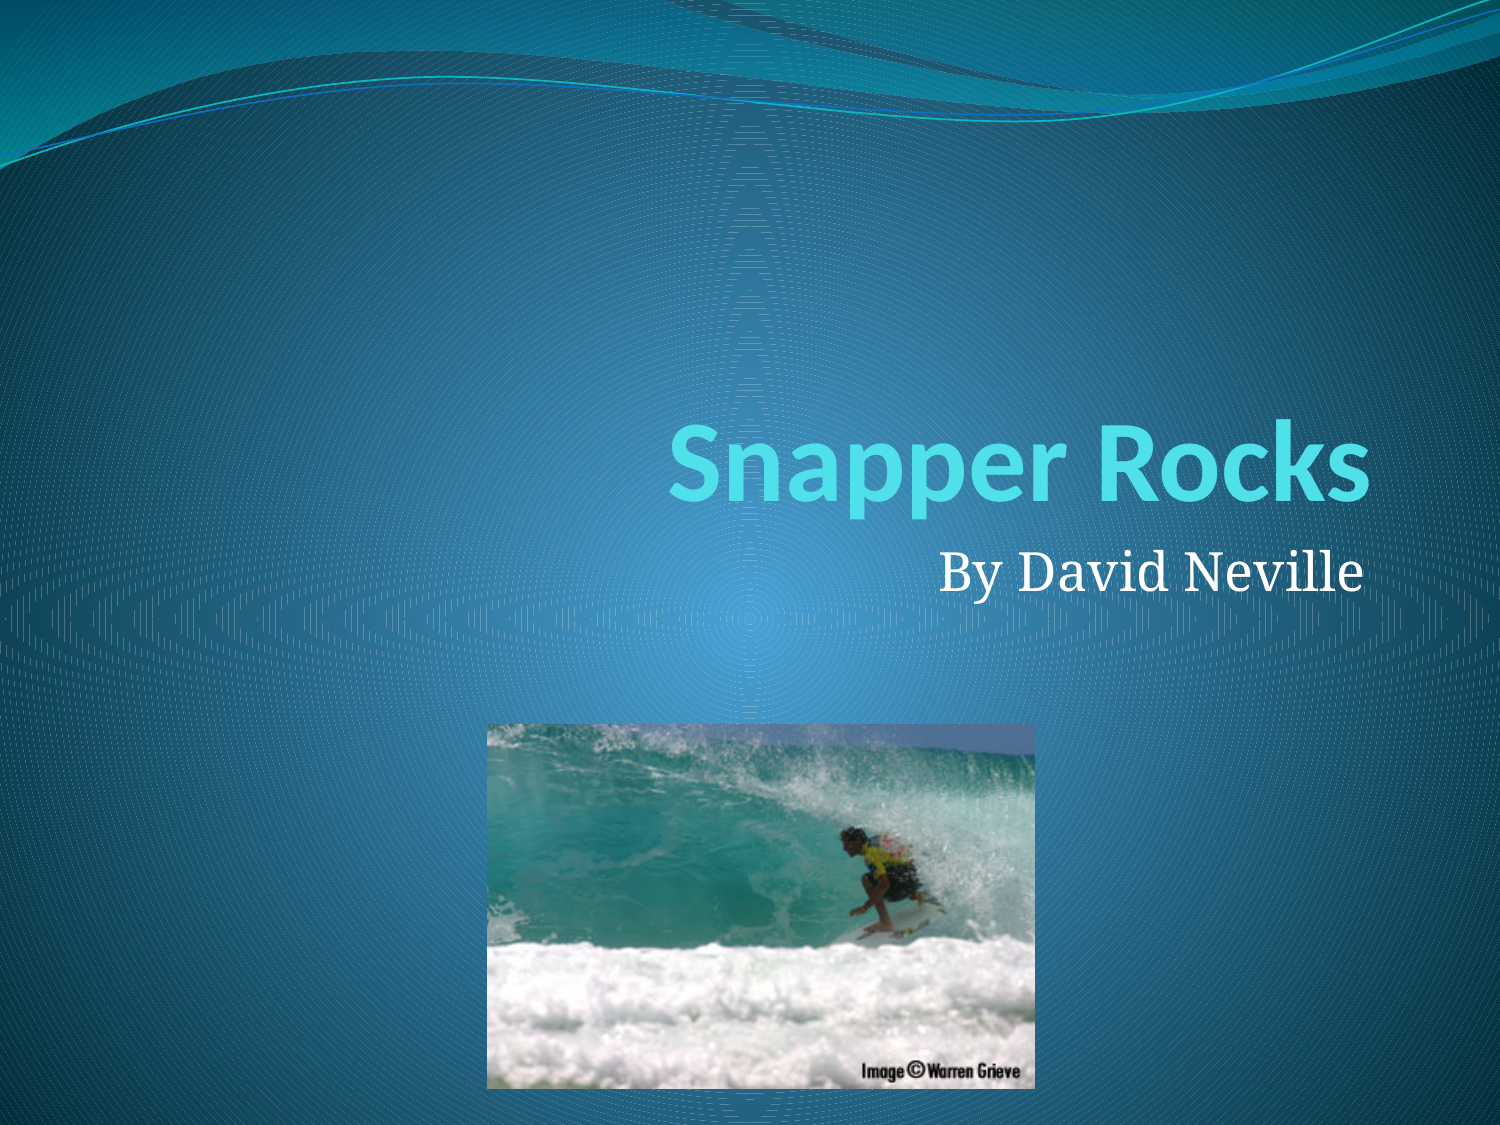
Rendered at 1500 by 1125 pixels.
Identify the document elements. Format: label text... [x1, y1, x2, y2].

title Snapper Rocks [87, 224, 1376, 525]
subtitle By David Neville [87, 529, 1376, 818]
picture [487, 724, 1035, 1090]
